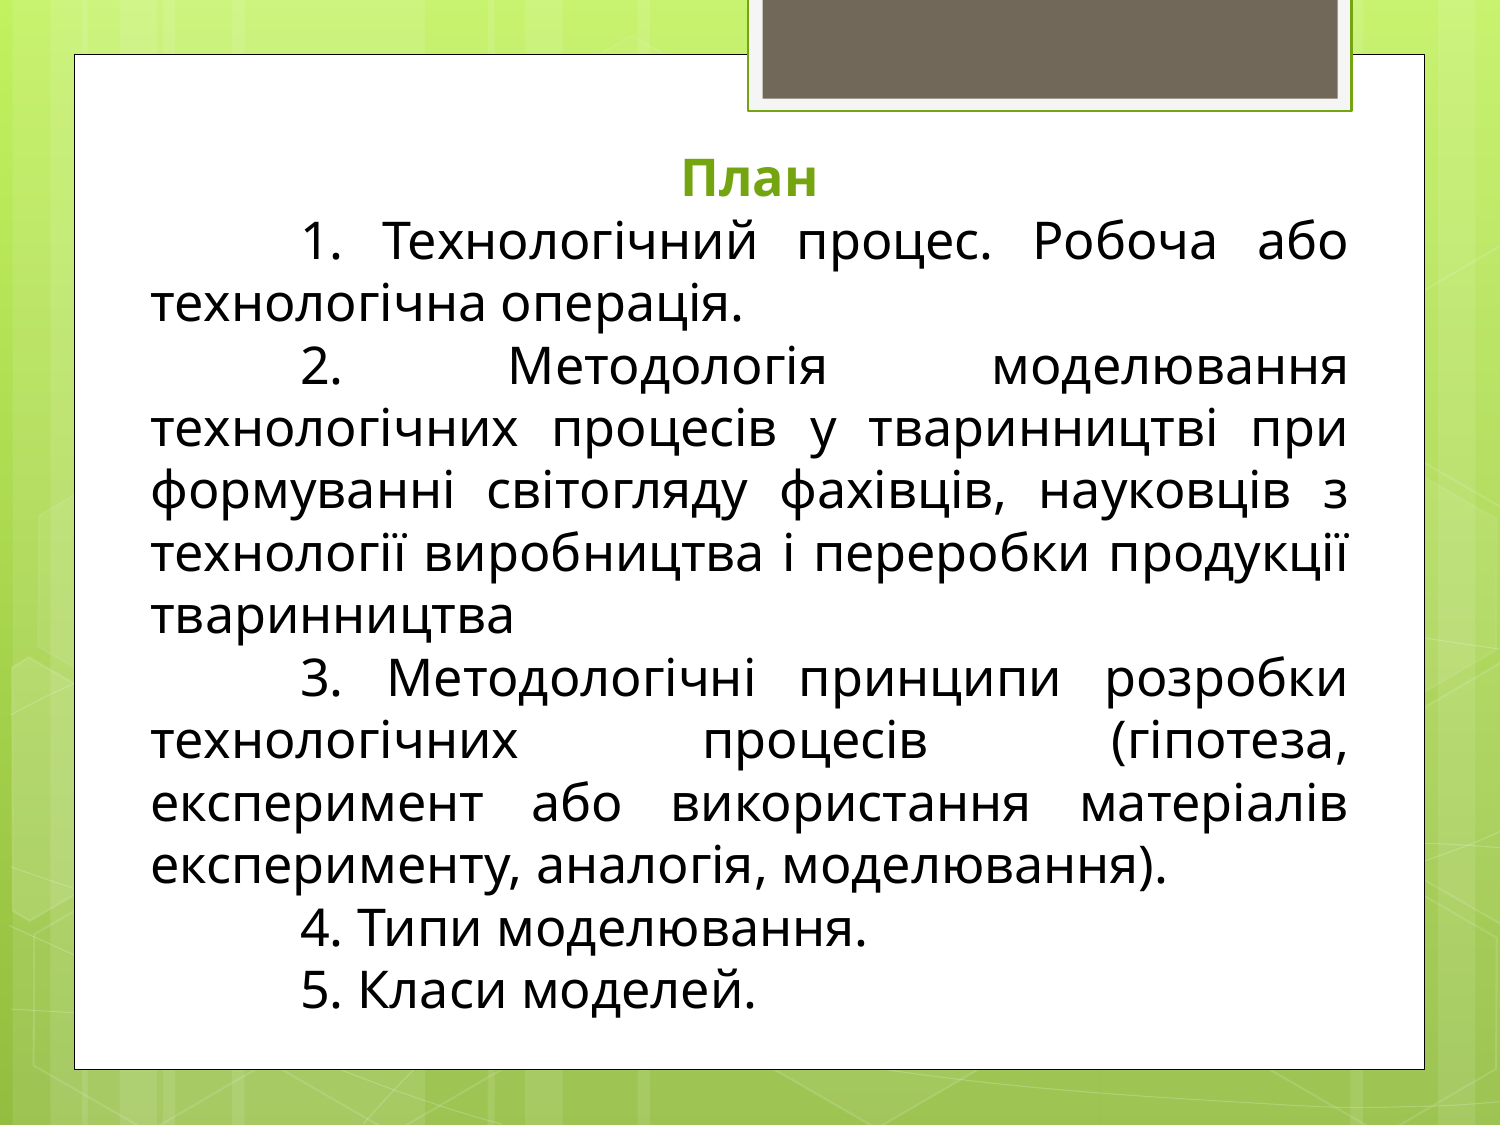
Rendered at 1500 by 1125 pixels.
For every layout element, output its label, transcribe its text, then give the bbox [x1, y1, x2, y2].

text_box План 1. Технологічний процес. Робоча або технологічна операція. 2. Методологія моделювання технологічних процесів у тваринництві при формуванні світогляду фахівців, науковців з технології виробництва і переробки продукції тваринництва 3. Методологічні принципи розробки технологічних процесів (гіпотеза, експеримент або використання матеріалів експерименту, аналогія, моделювання). 4. Типи моделювання. 5. Класи моделей. [135, 137, 1365, 1027]
